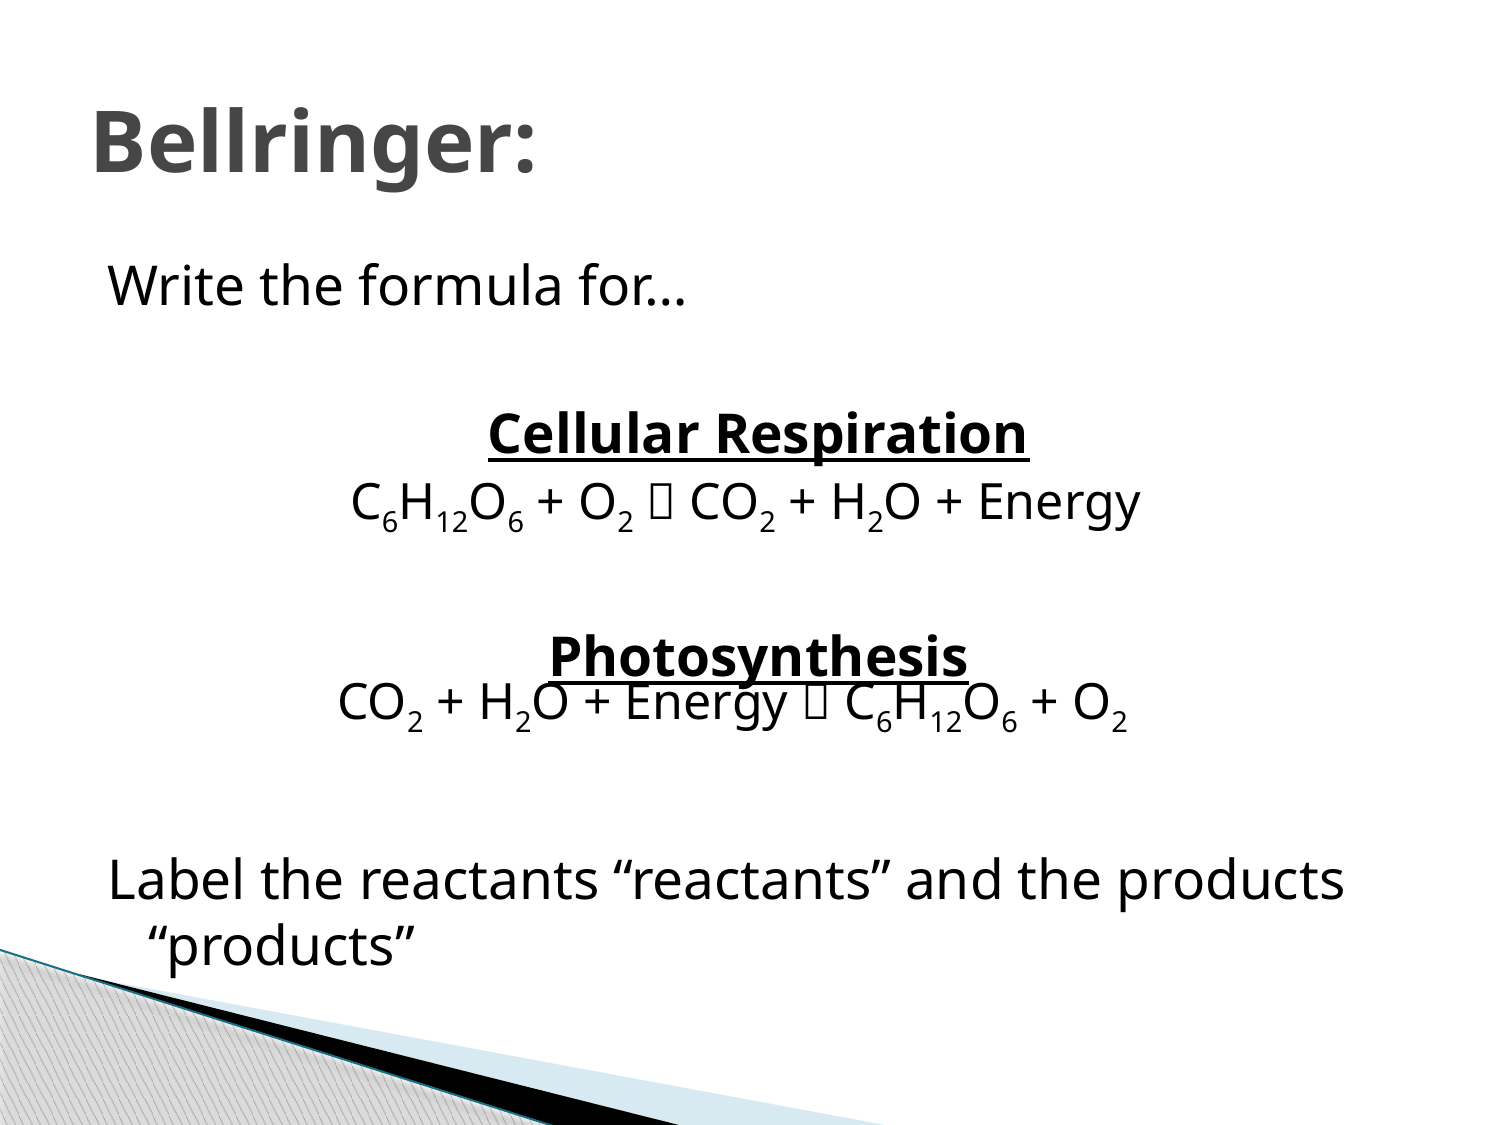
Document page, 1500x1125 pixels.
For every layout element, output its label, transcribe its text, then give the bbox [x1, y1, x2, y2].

list Write the formula for… Cellular Respiration Photosynthesis Label the reactants “reactants” and the products “products” [75, 243, 1425, 986]
title Bellringer: [75, 45, 1425, 233]
text_box C6H12O6 + O2  CO2 + H2O + Energy [335, 462, 1156, 546]
text_box CO2 + H2O + Energy  C6H12O6 + O2 [322, 662, 1156, 746]
